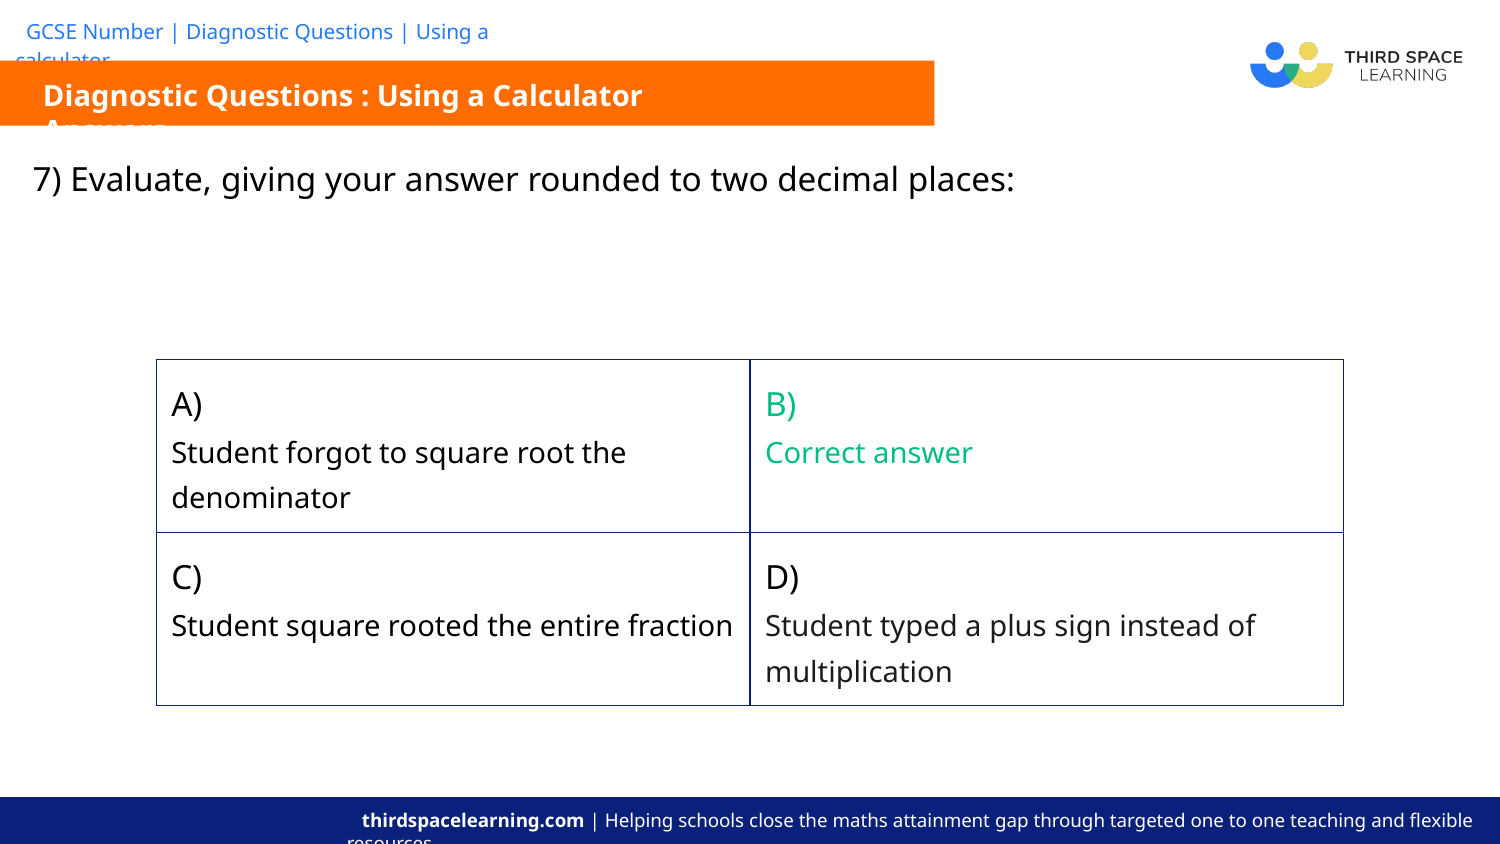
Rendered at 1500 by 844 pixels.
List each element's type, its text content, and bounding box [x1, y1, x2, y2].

text_box Diagnostic Questions : Using a Calculator Answers [27, 61, 778, 162]
picture [1250, 33, 1465, 99]
